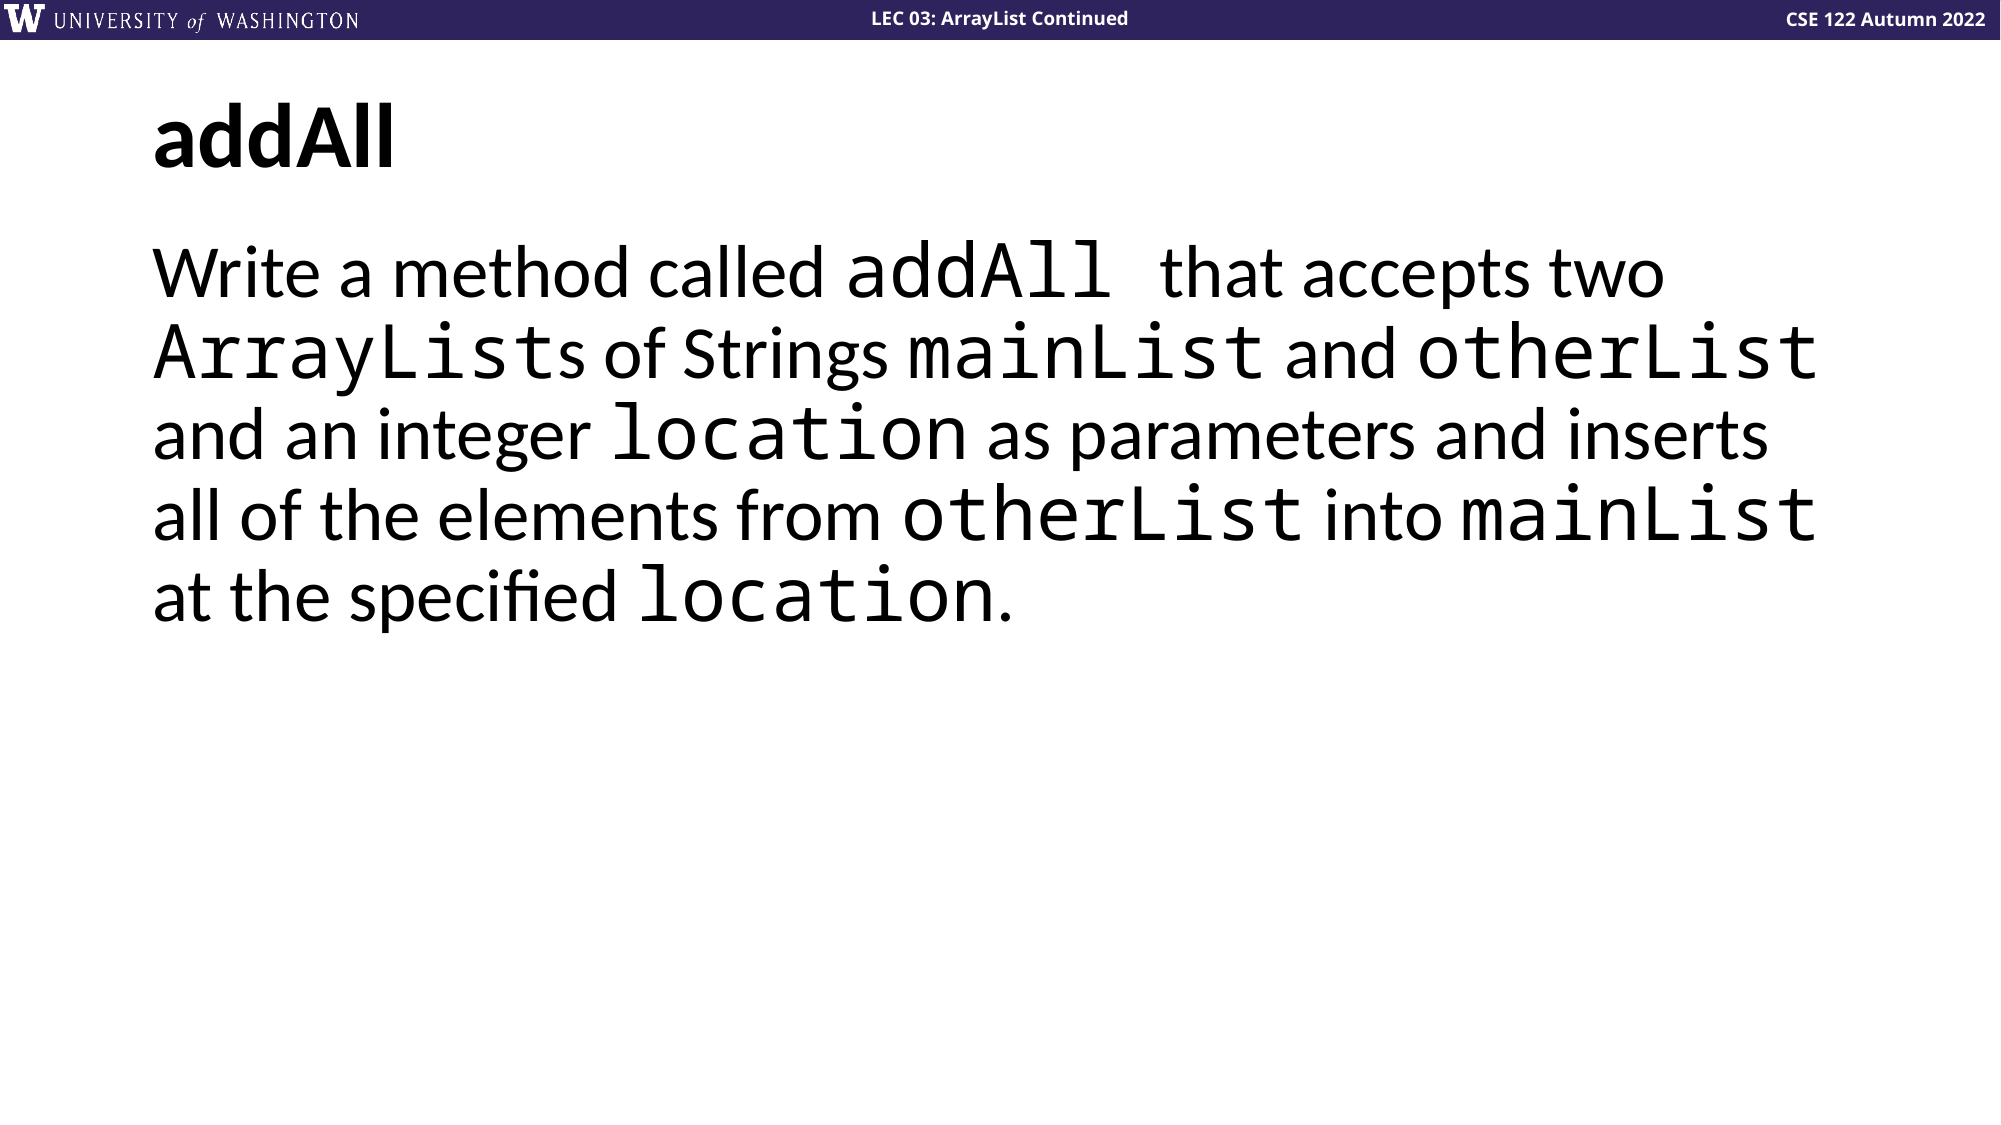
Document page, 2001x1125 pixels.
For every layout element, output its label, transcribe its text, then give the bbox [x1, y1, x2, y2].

picture [4, 4, 358, 33]
title addAll [137, 74, 1863, 200]
list Write a method called addAll that accepts two ArrayLists of Strings mainList and otherList and an integer location as parameters and inserts all of the elements from otherList into mainList at the specified location. [137, 224, 1863, 1014]
